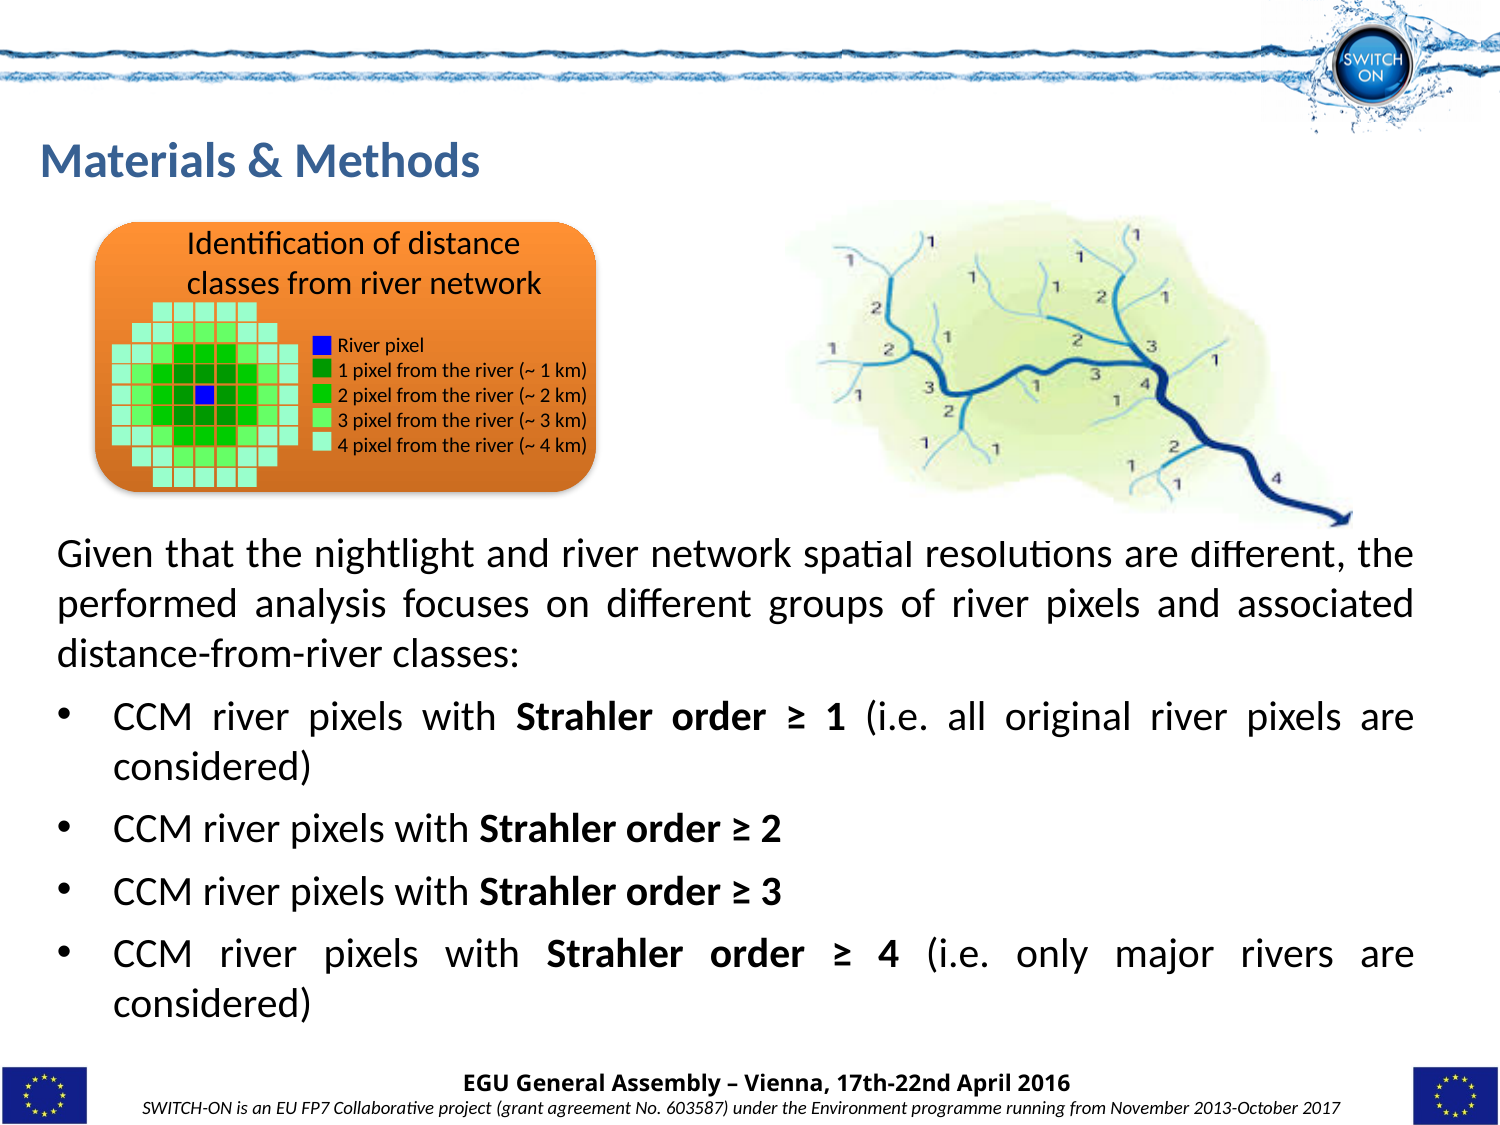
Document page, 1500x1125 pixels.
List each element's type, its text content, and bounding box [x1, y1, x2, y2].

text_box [95, 220, 780, 493]
picture [1410, 1065, 1499, 1125]
text_box EGU General Assembly – Vienna, 17th-22nd April 2016 SWITCH-ON is an EU FP7 Collaborative project (grant agreement No. 603587) under the Environment programme running from November 2013-October 2017 [136, 1062, 1399, 1123]
text_box Given that the nightlight and river network spatial resolutions are different, the performed analysis focuses on different groups of river pixels and associated distance-from-river classes: CCM river pixels with Strahler order ≥ 1 (i.e. all original river pixels are considered) CCM river pixels with Strahler order ≥ 2 CCM river pixels with Strahler order ≥ 3 CCM river pixels with Strahler order ≥ 4 (i.e. only major rivers are considered) [42, 518, 1431, 1034]
picture [0, 1065, 88, 1125]
text_box Materials & Methods [24, 149, 1476, 196]
picture [785, 200, 1353, 541]
picture [0, 0, 1500, 140]
